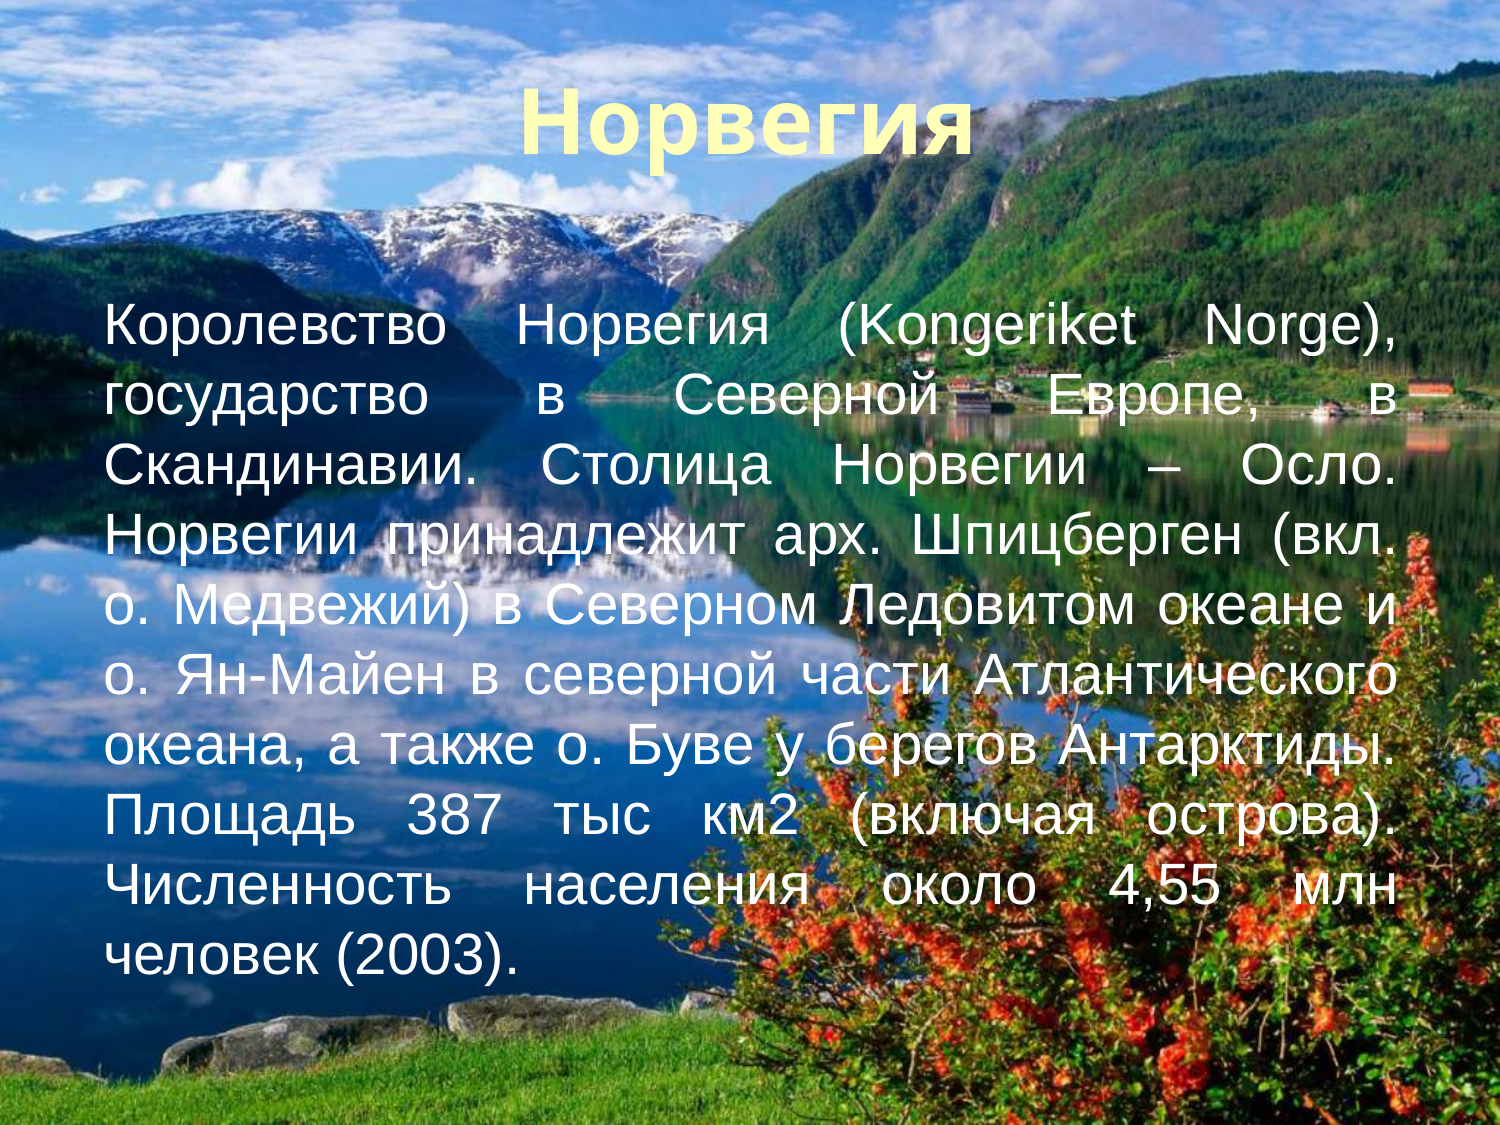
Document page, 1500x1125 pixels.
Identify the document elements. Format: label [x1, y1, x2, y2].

list [0, 0, 1500, 1125]
